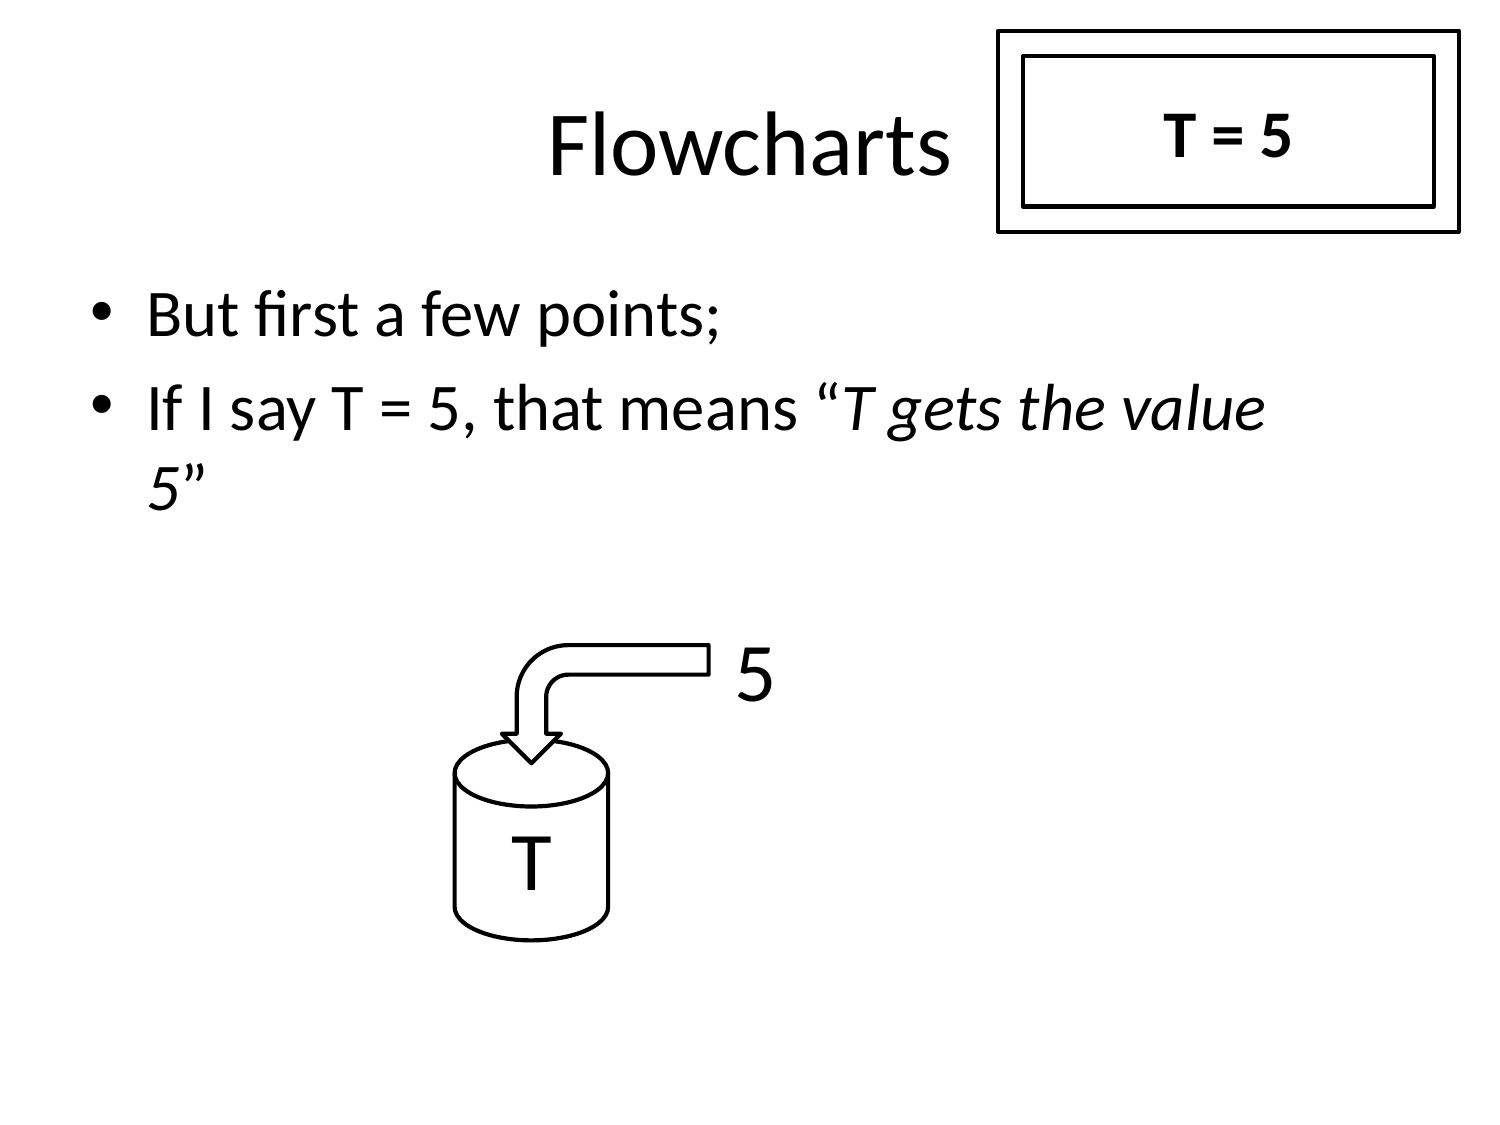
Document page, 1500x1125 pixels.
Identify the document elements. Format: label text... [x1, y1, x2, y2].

text_box 5 [676, 548, 835, 754]
list But first a few points; If I say T = 5, that means “T gets the value 5” [75, 262, 1317, 1005]
title Flowcharts [75, 45, 996, 233]
text_box [499, 643, 711, 766]
text_box T = 5 [996, 29, 1461, 234]
text_box T [452, 739, 611, 943]
title Flowcharts [1025, 58, 1425, 204]
